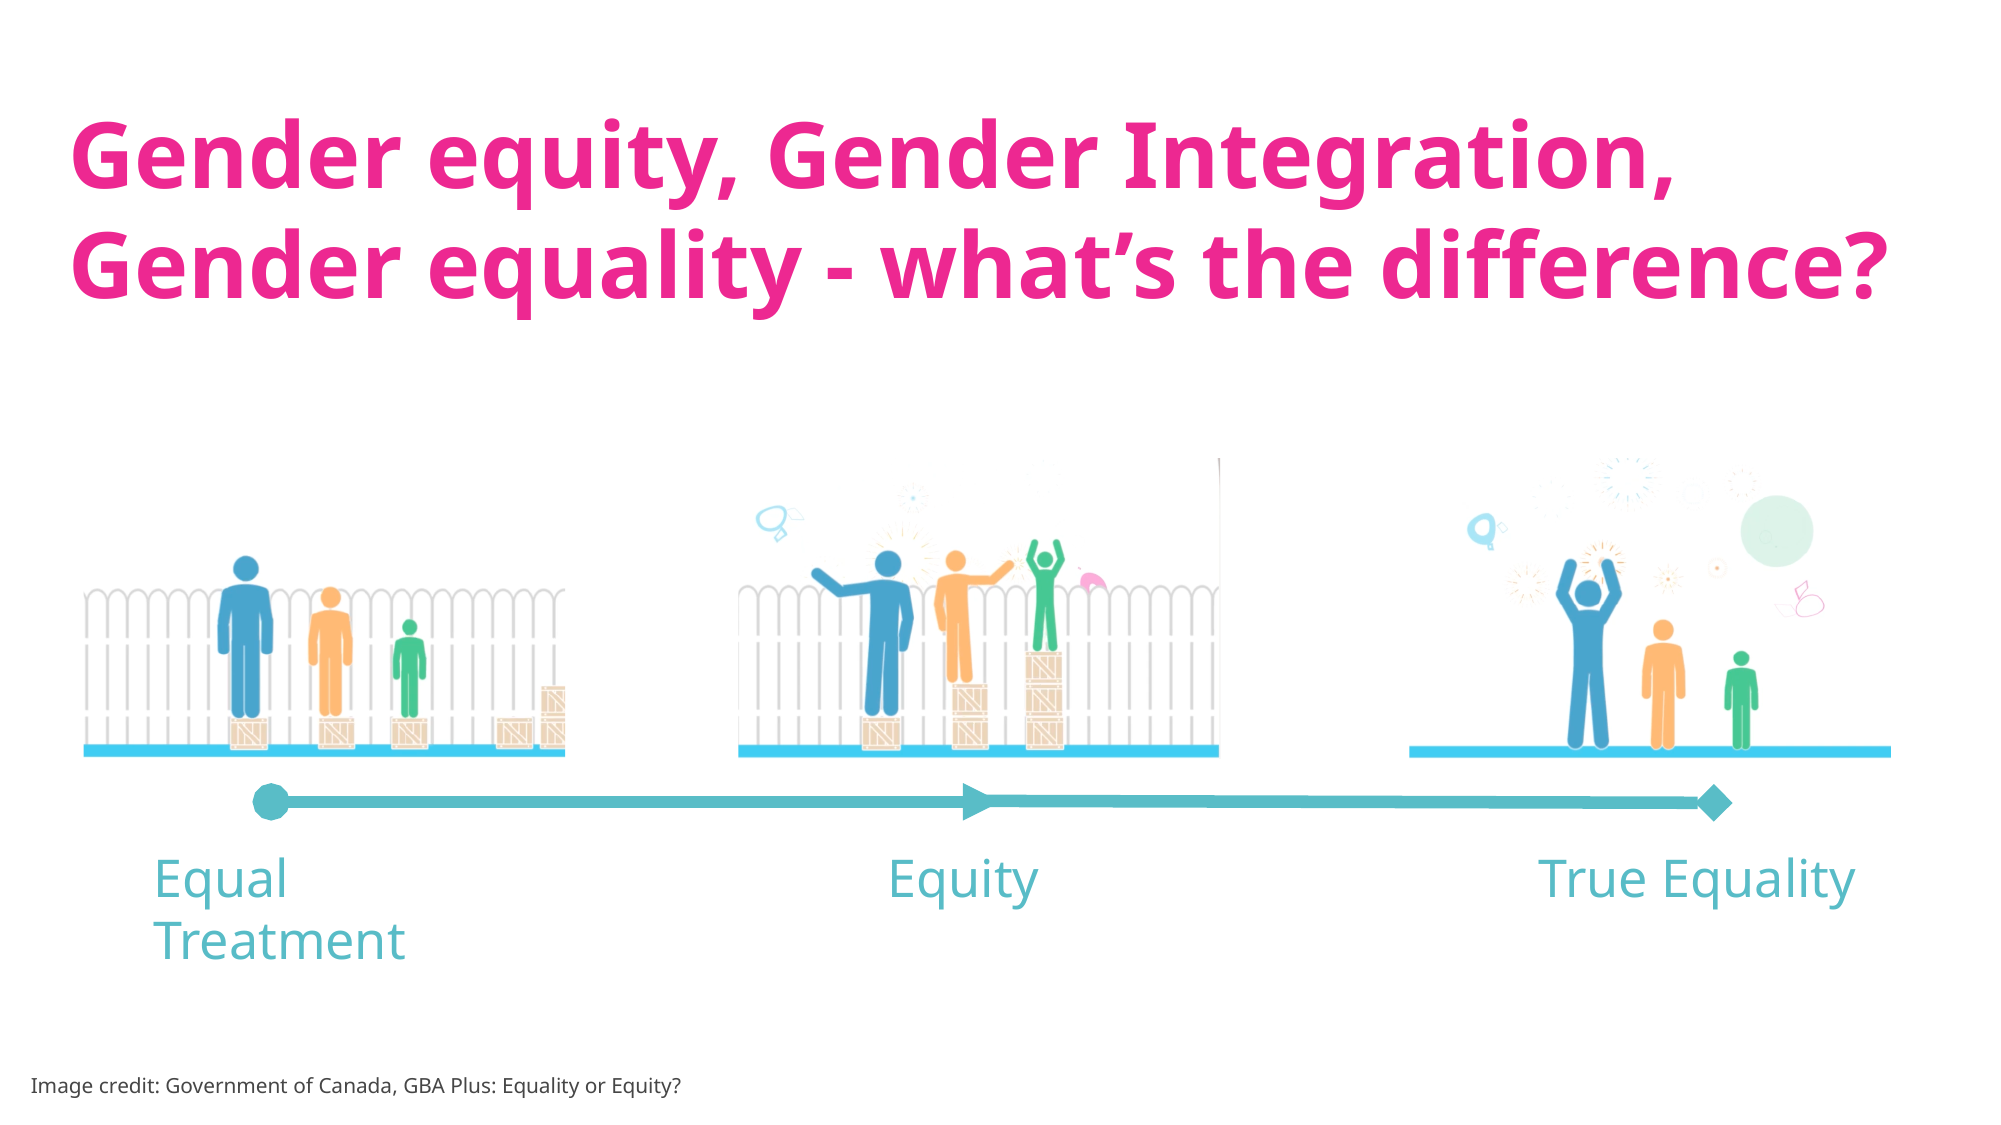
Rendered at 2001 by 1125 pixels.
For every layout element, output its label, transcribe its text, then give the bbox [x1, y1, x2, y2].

text_box Image credit: Government of Canada, GBA Plus: Equality or Equity? [15, 1057, 1150, 1122]
title Equity [738, 845, 1189, 971]
title Equal Treatment [153, 845, 544, 971]
title True Equality [1538, 845, 1858, 971]
picture [738, 457, 1221, 759]
title Gender equity, Gender Integration, Gender equality - what’s the difference? [68, 97, 1932, 223]
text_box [270, 800, 1714, 804]
picture [83, 457, 566, 759]
picture [1409, 458, 1892, 759]
